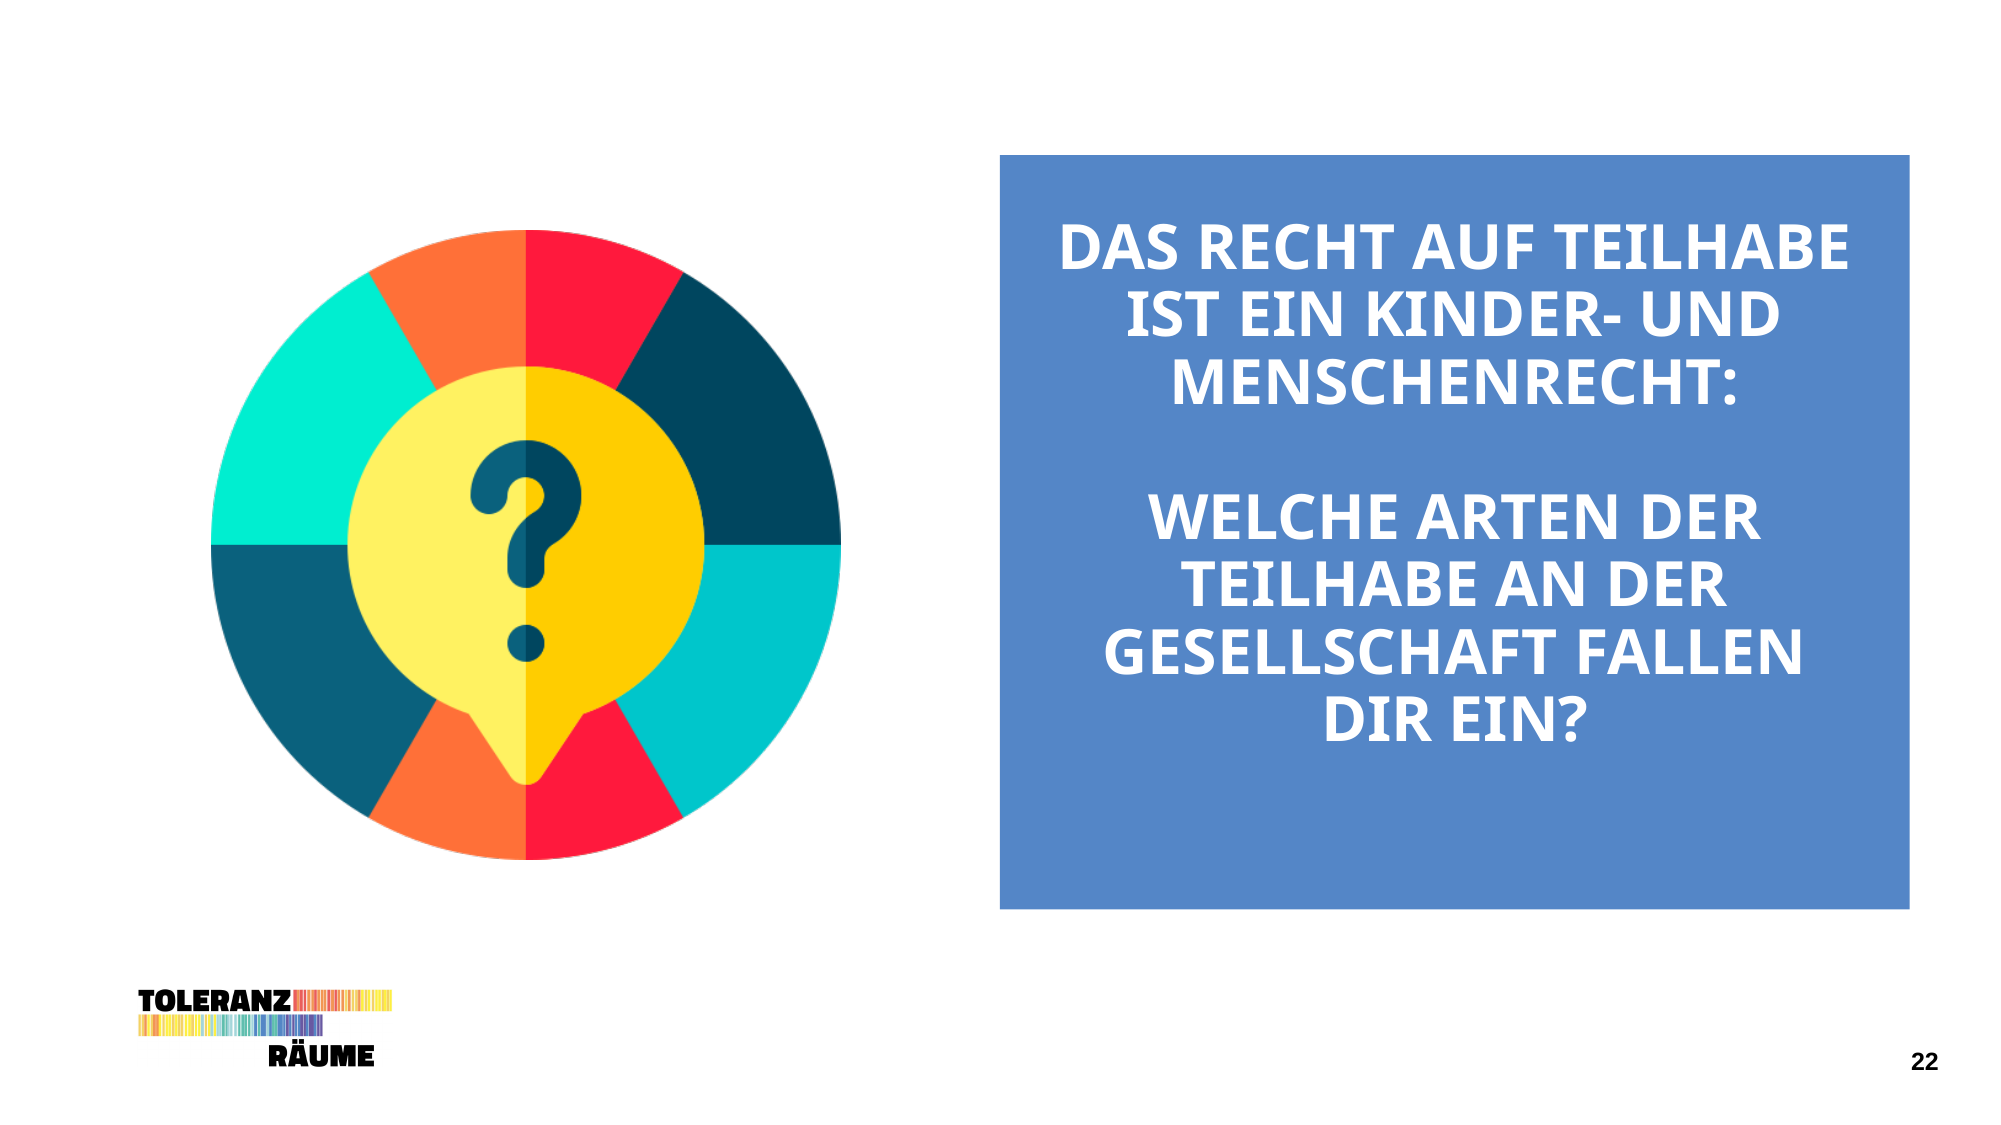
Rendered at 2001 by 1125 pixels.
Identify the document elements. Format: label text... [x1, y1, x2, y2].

picture [137, 989, 393, 1067]
text_box [999, 154, 1911, 910]
slide_number 22 [1846, 1034, 1940, 1076]
title Das Recht auf Teilhabe ist ein Kinder- und Menschenrecht: Welche Arten der Teilhabe an der Gesellschaft fallen dir ein? [1048, 215, 1862, 801]
picture [211, 230, 841, 860]
